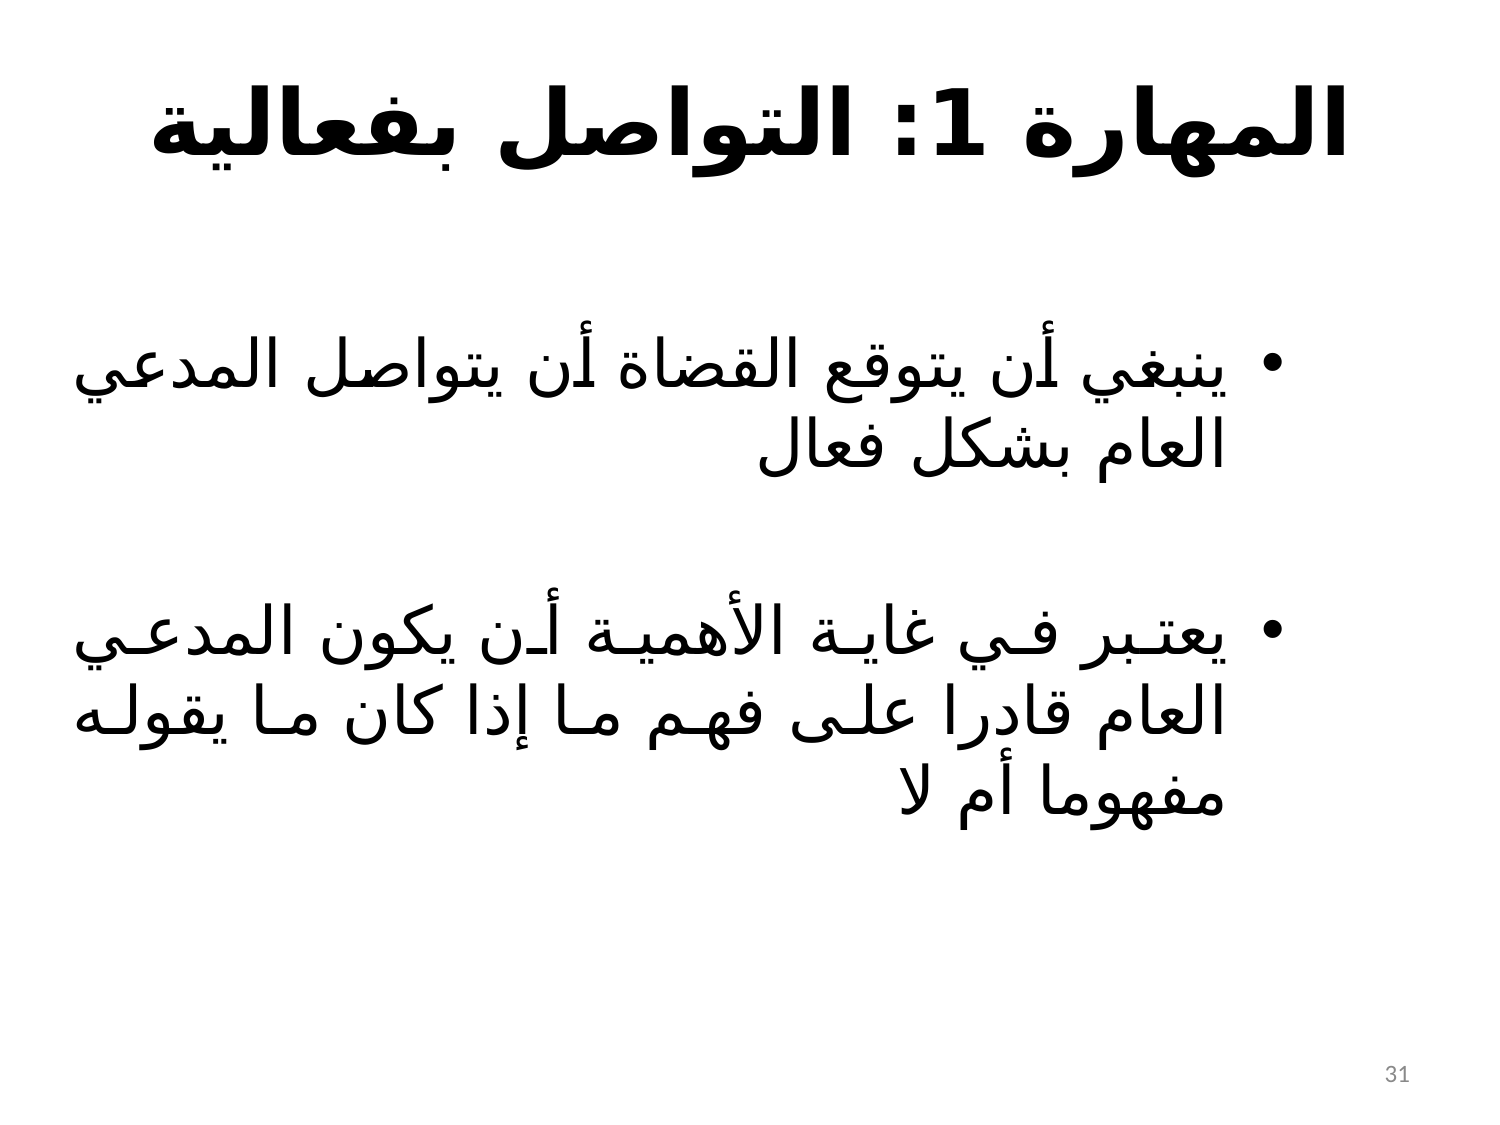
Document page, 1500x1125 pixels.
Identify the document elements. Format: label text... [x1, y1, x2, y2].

title المهارة 1: التواصل بفعالية [75, 24, 1425, 213]
text_box ينبغي أن يتوقع القضاة أن يتواصل المدعي العام بشكل فعال يعتبر في غاية الأهمية أن يكون المدعي العام قادرا على فهم ما إذا كان ما يقوله مفهوما أم لا [57, 220, 1300, 1097]
slide_number 31 [1074, 1042, 1425, 1103]
